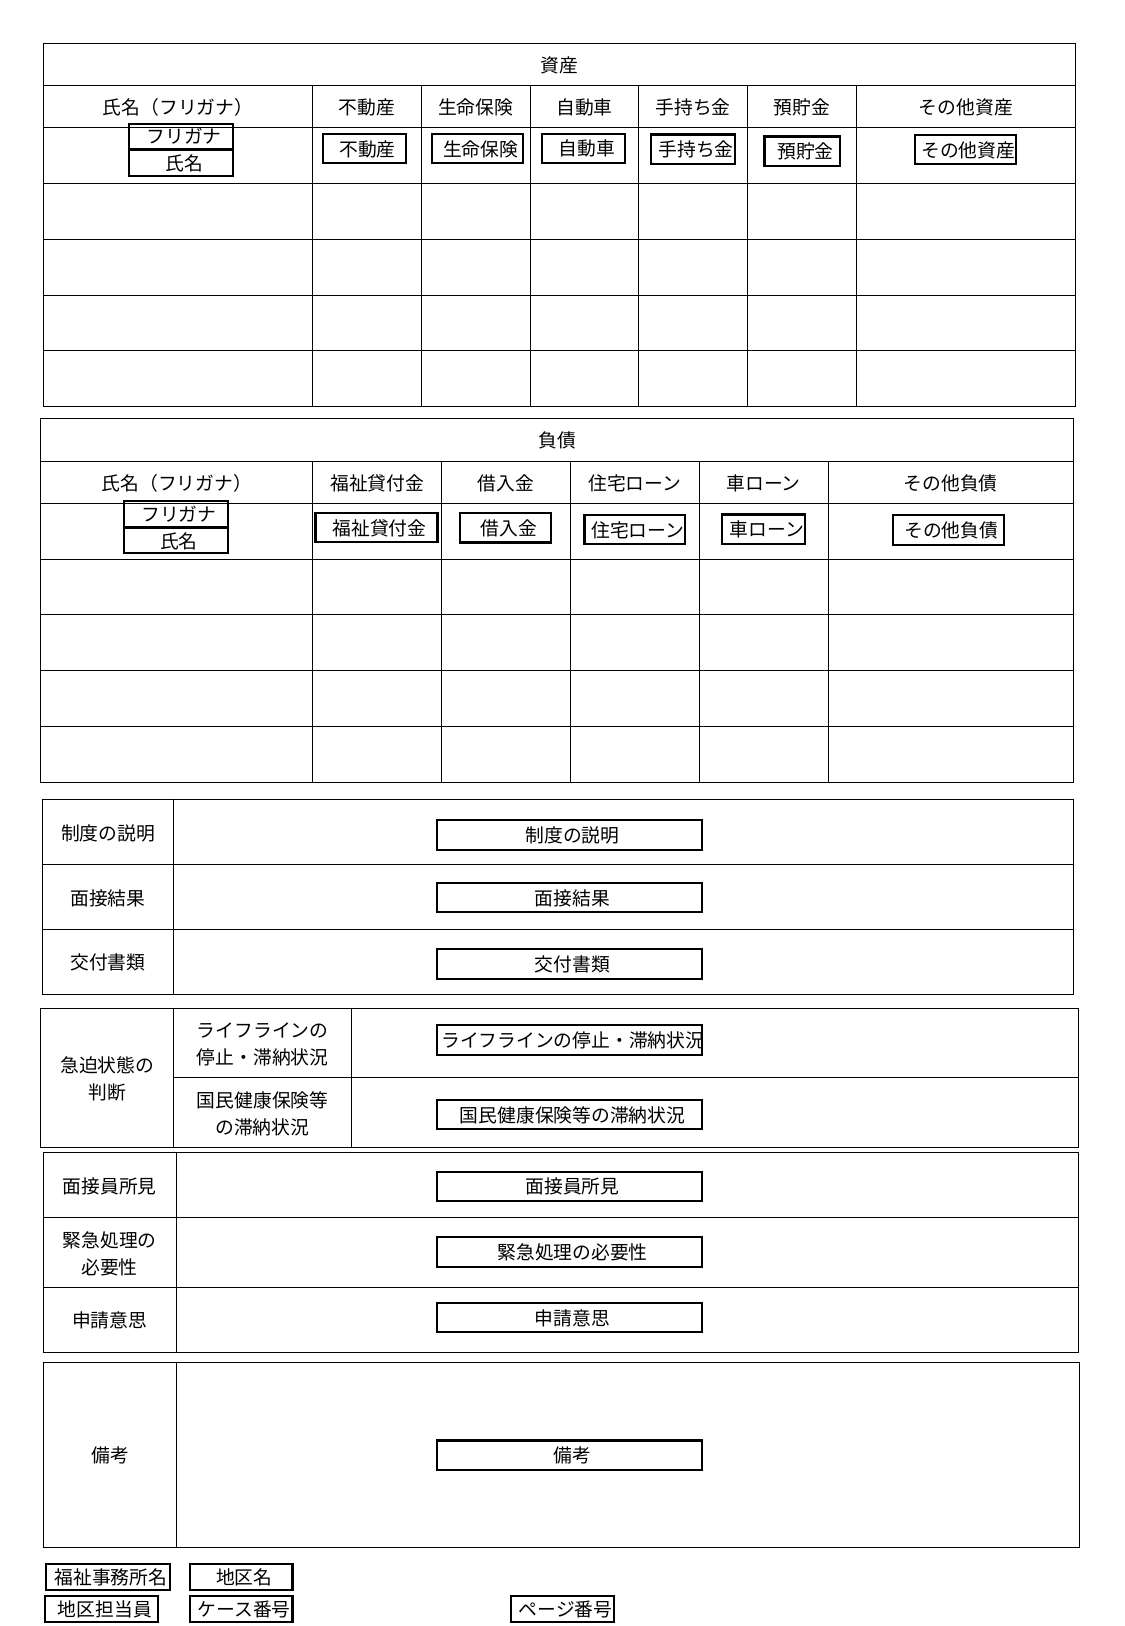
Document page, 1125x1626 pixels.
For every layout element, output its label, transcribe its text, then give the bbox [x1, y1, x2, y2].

table_header [174, 800, 1073, 864]
text_box 面接結果 [436, 882, 703, 913]
table_cell [422, 128, 530, 183]
table_cell [857, 240, 1075, 295]
table_cell [700, 560, 828, 614]
table_cell [313, 615, 441, 670]
table_cell [829, 615, 1073, 670]
table_cell [44, 128, 312, 183]
table_cell [748, 351, 856, 406]
table_cell [177, 1218, 1078, 1287]
table_cell その他負債 [829, 462, 1073, 503]
table_cell 手持ち金 [639, 86, 747, 127]
table_cell [700, 504, 828, 559]
table_cell [531, 184, 638, 239]
table_cell [531, 351, 638, 406]
table_cell [442, 727, 570, 782]
text_box 住宅ローン [583, 514, 686, 545]
text_box 地区名 [189, 1563, 294, 1591]
text_box 地区担当員 [44, 1595, 159, 1623]
text_box 交付書類 [436, 948, 703, 980]
text_box その他資産 [914, 134, 1017, 165]
table_cell [639, 351, 747, 406]
table_cell [442, 671, 570, 726]
table_cell [44, 351, 312, 406]
table_cell [422, 184, 530, 239]
table_cell [571, 727, 699, 782]
table_cell 借入金 [442, 462, 570, 503]
table_cell [857, 296, 1075, 350]
table_cell [748, 184, 856, 239]
text_box 預貯金 [763, 135, 841, 167]
text_box 備考 [436, 1439, 703, 1471]
table_cell [41, 560, 312, 614]
table_cell [857, 351, 1075, 406]
text_box 面接員所見 [436, 1171, 703, 1202]
table_cell 面接結果 [43, 865, 173, 929]
table_cell 生命保険 [422, 86, 530, 127]
text_box 自動車 [541, 133, 626, 164]
table_cell 車ローン [700, 462, 828, 503]
text_box 福祉貸付金 [314, 512, 439, 543]
table_header [177, 1153, 1078, 1217]
table_cell [313, 560, 441, 614]
table_cell [174, 865, 1073, 929]
text_box 氏名 [128, 150, 234, 177]
table_cell 不動産 [313, 86, 421, 127]
table_cell [422, 351, 530, 406]
table_cell [571, 560, 699, 614]
table_cell [748, 240, 856, 295]
table_header 資産 [44, 44, 1075, 85]
table_cell 福祉貸付金 [313, 462, 441, 503]
table_cell [639, 184, 747, 239]
text_box 福祉事務所名 [45, 1563, 171, 1591]
text_box 手持ち金 [650, 133, 736, 165]
table_header 面接員所見 [44, 1153, 176, 1217]
text_box ケース番号 [189, 1595, 294, 1623]
table_header 急迫状態の判断 [41, 1009, 173, 1147]
table_cell [313, 671, 441, 726]
table_cell [422, 240, 530, 295]
table_cell [639, 128, 747, 183]
table_header 制度の説明 [43, 800, 173, 864]
table_cell 国民健康保険等の滞納状況 [174, 1078, 351, 1147]
table_cell [442, 504, 570, 559]
table_cell [639, 240, 747, 295]
table_cell 自動車 [531, 86, 638, 127]
table_cell [857, 184, 1075, 239]
table_cell [44, 184, 312, 239]
table_cell 氏名（フリガナ） [41, 462, 312, 503]
table_header ライフラインの 停止・滞納状況 [174, 1009, 351, 1077]
table_header [352, 1009, 1078, 1077]
table_cell [313, 351, 421, 406]
table_cell [313, 296, 421, 350]
table_header [177, 1363, 1079, 1547]
text_box 不動産 [322, 133, 407, 164]
table_cell [700, 671, 828, 726]
table_cell [700, 615, 828, 670]
table_cell [531, 296, 638, 350]
table_cell [174, 930, 1073, 994]
text_box ライフラインの停止・滞納状況 [436, 1024, 703, 1056]
table_cell [748, 128, 856, 183]
table_cell [313, 128, 421, 183]
text_box 制度の説明 [436, 819, 703, 851]
table_cell [313, 504, 441, 559]
text_box 生命保険 [431, 133, 524, 164]
table_cell [41, 671, 312, 726]
table_cell 氏名（フリガナ） [44, 86, 312, 127]
table_cell [41, 727, 312, 782]
table_cell [44, 296, 312, 350]
table_cell [177, 1288, 1078, 1352]
text_box 借入金 [459, 512, 552, 544]
table_header 備考 [44, 1363, 176, 1547]
table_cell [531, 128, 638, 183]
table_cell 緊急処理の必要性 [44, 1218, 176, 1287]
table_cell [857, 128, 1075, 183]
table_cell [313, 240, 421, 295]
table_cell [442, 615, 570, 670]
table_cell 申請意思 [44, 1288, 176, 1352]
table_cell 住宅ローン [571, 462, 699, 503]
text_box 車ローン [721, 513, 806, 545]
text_box フリガナ [128, 123, 234, 150]
table_cell [829, 671, 1073, 726]
table_cell [571, 615, 699, 670]
table_cell その他資産 [857, 86, 1075, 127]
text_box 緊急処理の必要性 [436, 1236, 703, 1268]
text_box 申請意思 [436, 1302, 703, 1333]
table_cell [352, 1078, 1078, 1147]
table_cell [571, 671, 699, 726]
table_cell [44, 240, 312, 295]
table_cell [313, 184, 421, 239]
table_header 負債 [41, 419, 1073, 461]
table_cell [313, 727, 441, 782]
table_cell [442, 560, 570, 614]
table_cell [571, 504, 699, 559]
text_box ページ番号 [510, 1595, 615, 1623]
table_cell [422, 296, 530, 350]
text_box 国民健康保険等の滞納状況 [436, 1099, 703, 1130]
text_box 氏名 [123, 528, 229, 554]
table_cell [639, 296, 747, 350]
table_cell [700, 727, 828, 782]
table_cell [531, 240, 638, 295]
table_cell 預貯金 [748, 86, 856, 127]
table_cell [829, 504, 1073, 559]
table_cell [829, 727, 1073, 782]
text_box フリガナ [123, 500, 229, 528]
table_cell [829, 560, 1073, 614]
table_cell 交付書類 [43, 930, 173, 994]
table_cell [41, 504, 312, 559]
text_box その他負債 [892, 514, 1005, 546]
table_cell [748, 296, 856, 350]
table_cell [41, 615, 312, 670]
